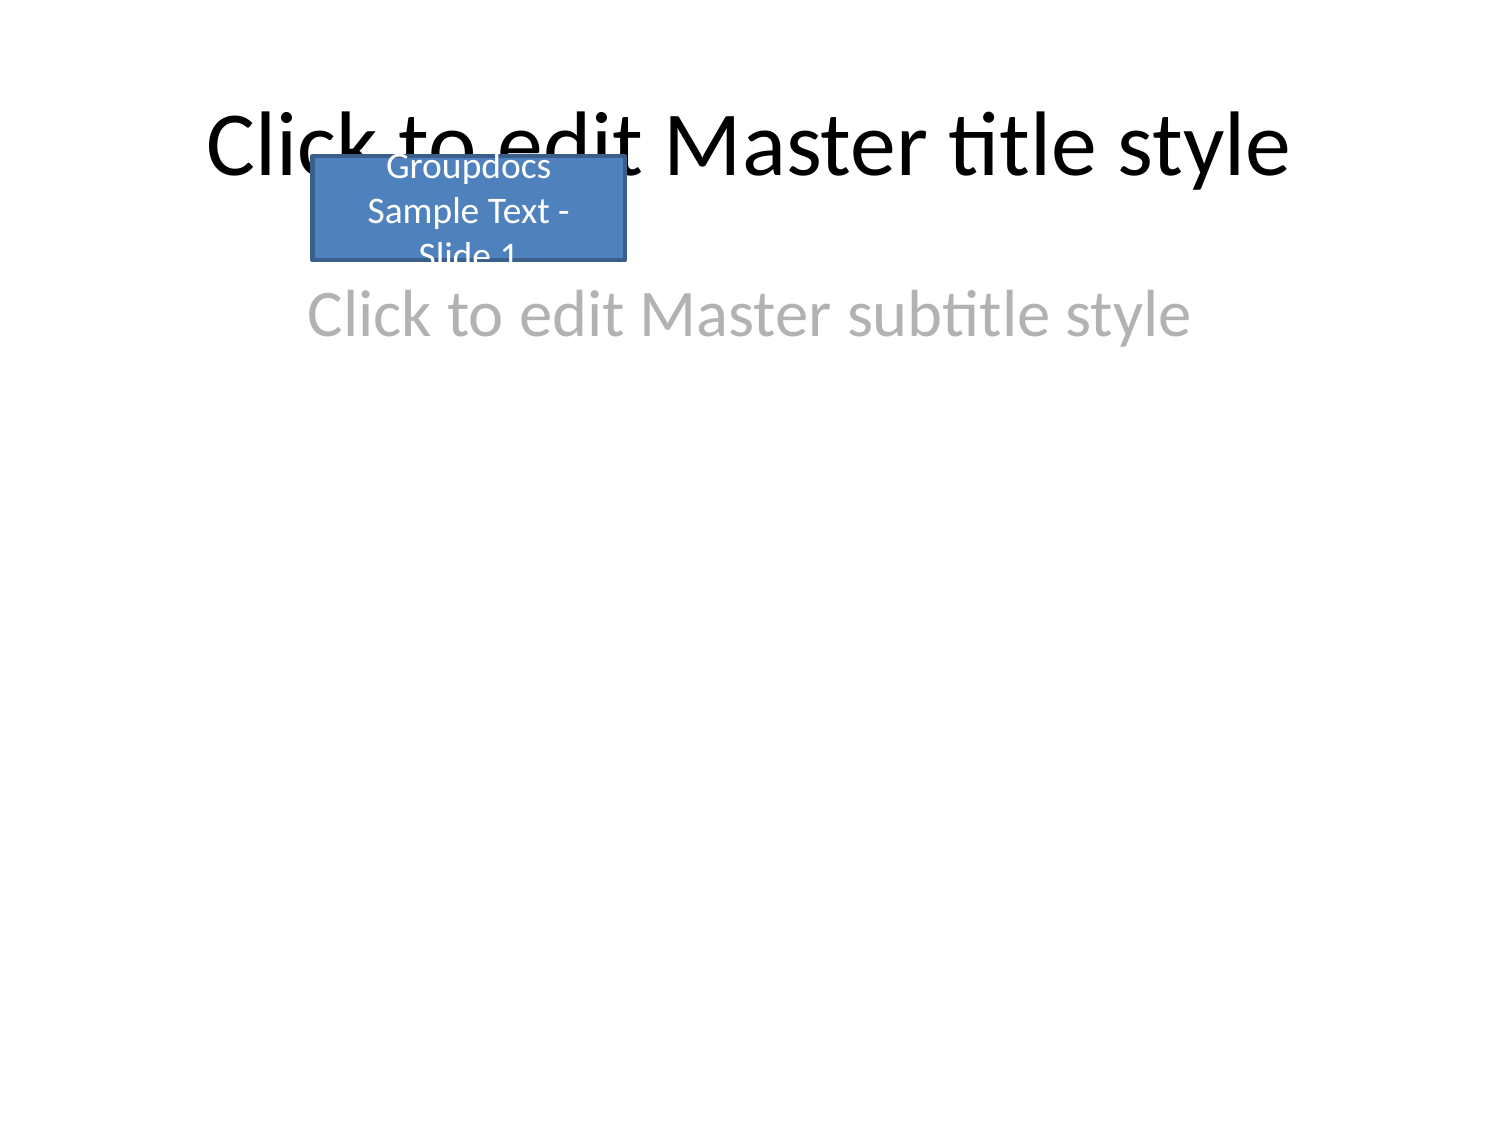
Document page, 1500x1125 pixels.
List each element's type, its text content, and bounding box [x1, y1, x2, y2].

subtitle Click to edit Master subtitle style [75, 262, 1425, 1005]
title Click to edit Master title style [75, 45, 1425, 233]
text_box Groupdocs Sample Text - Slide 1 [310, 154, 627, 262]
